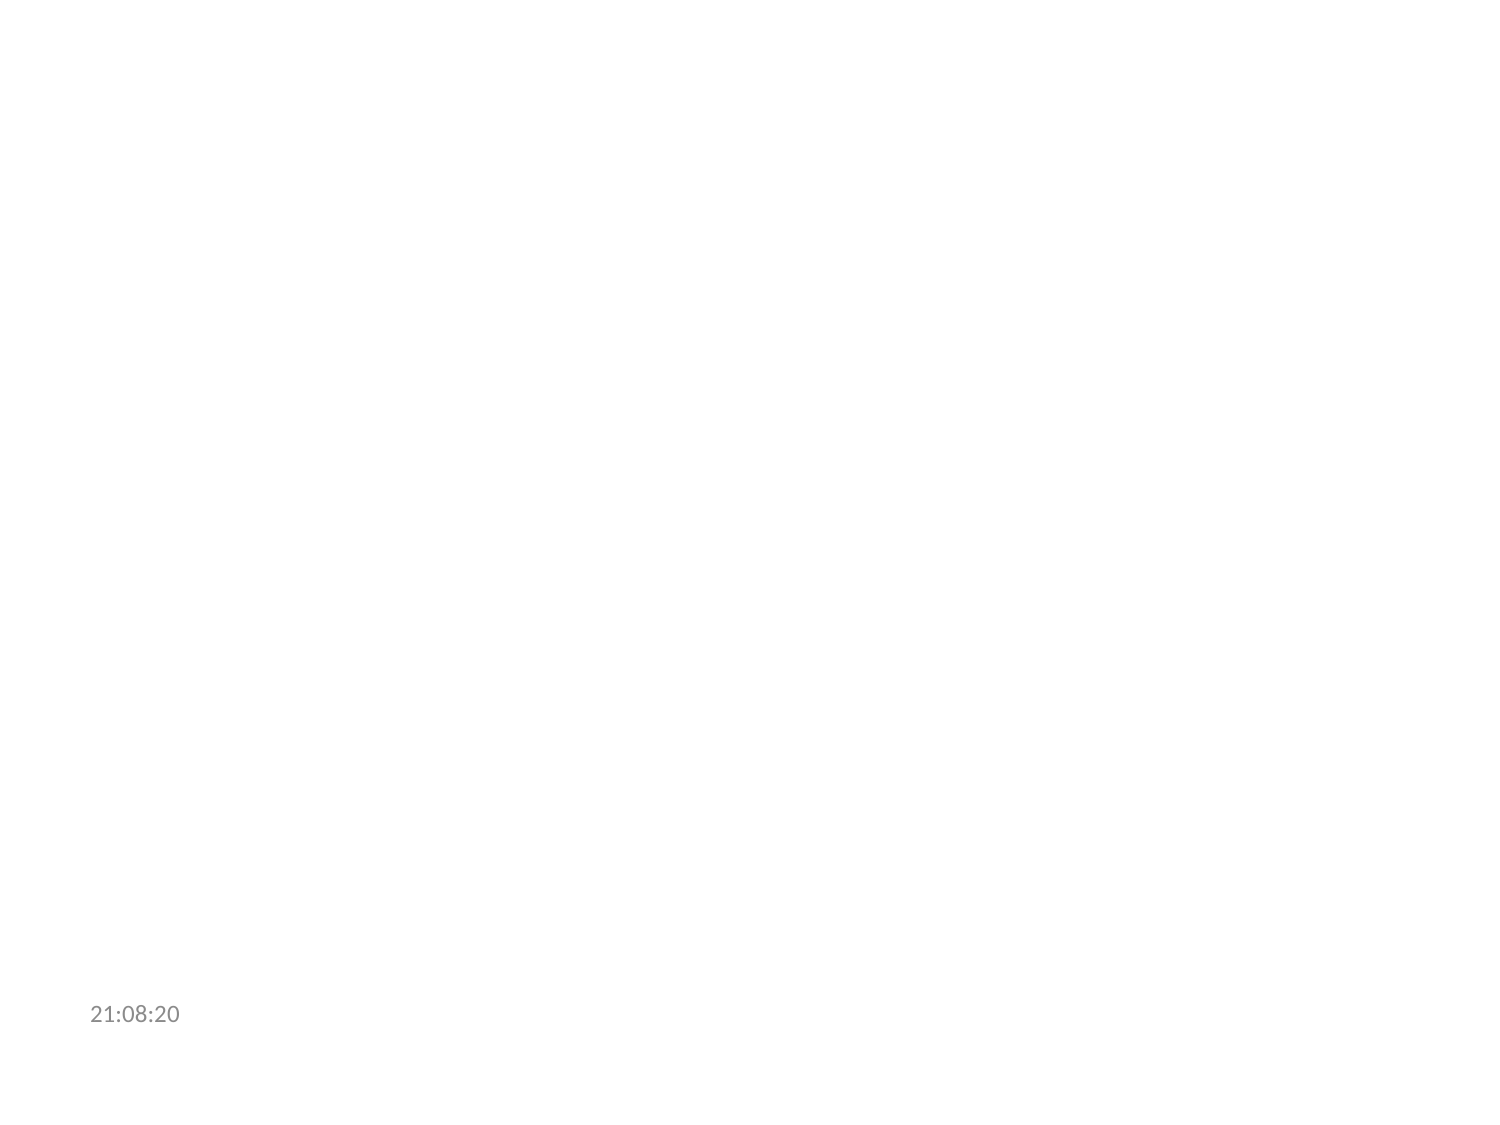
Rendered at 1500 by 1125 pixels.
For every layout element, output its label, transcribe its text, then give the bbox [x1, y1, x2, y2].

text_box 15:35:09 [75, 982, 425, 1043]
